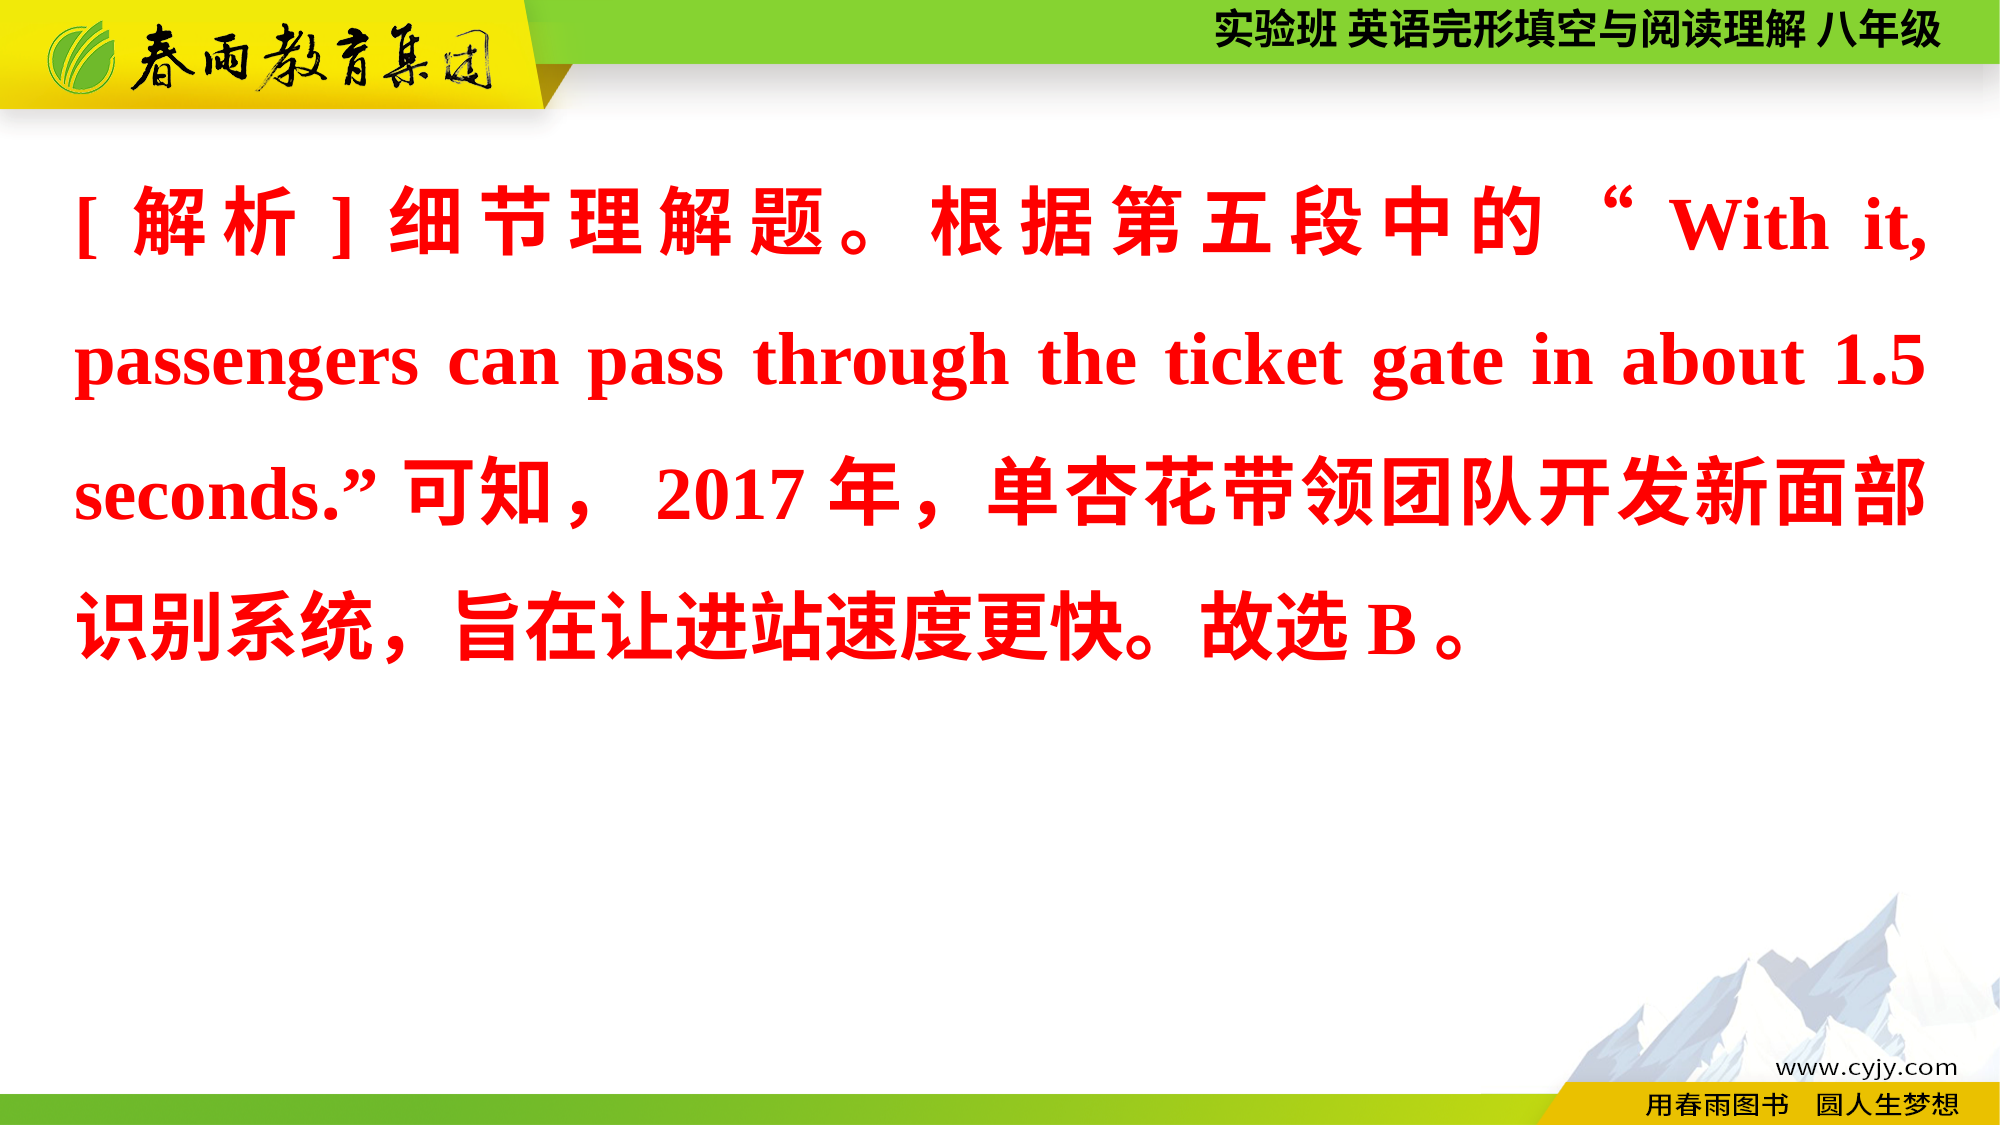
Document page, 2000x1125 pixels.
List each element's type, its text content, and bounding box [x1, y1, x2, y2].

picture [0, 0, 2000, 1125]
list [解析]细节理解题。根据第五段中的“With it, passengers can pass through the ticket gate in about 1.5 seconds.”可知，2017年，单杏花带领团队开发新面部识别系统，旨在让进站速度更快。故选B。 [59, 122, 1944, 683]
